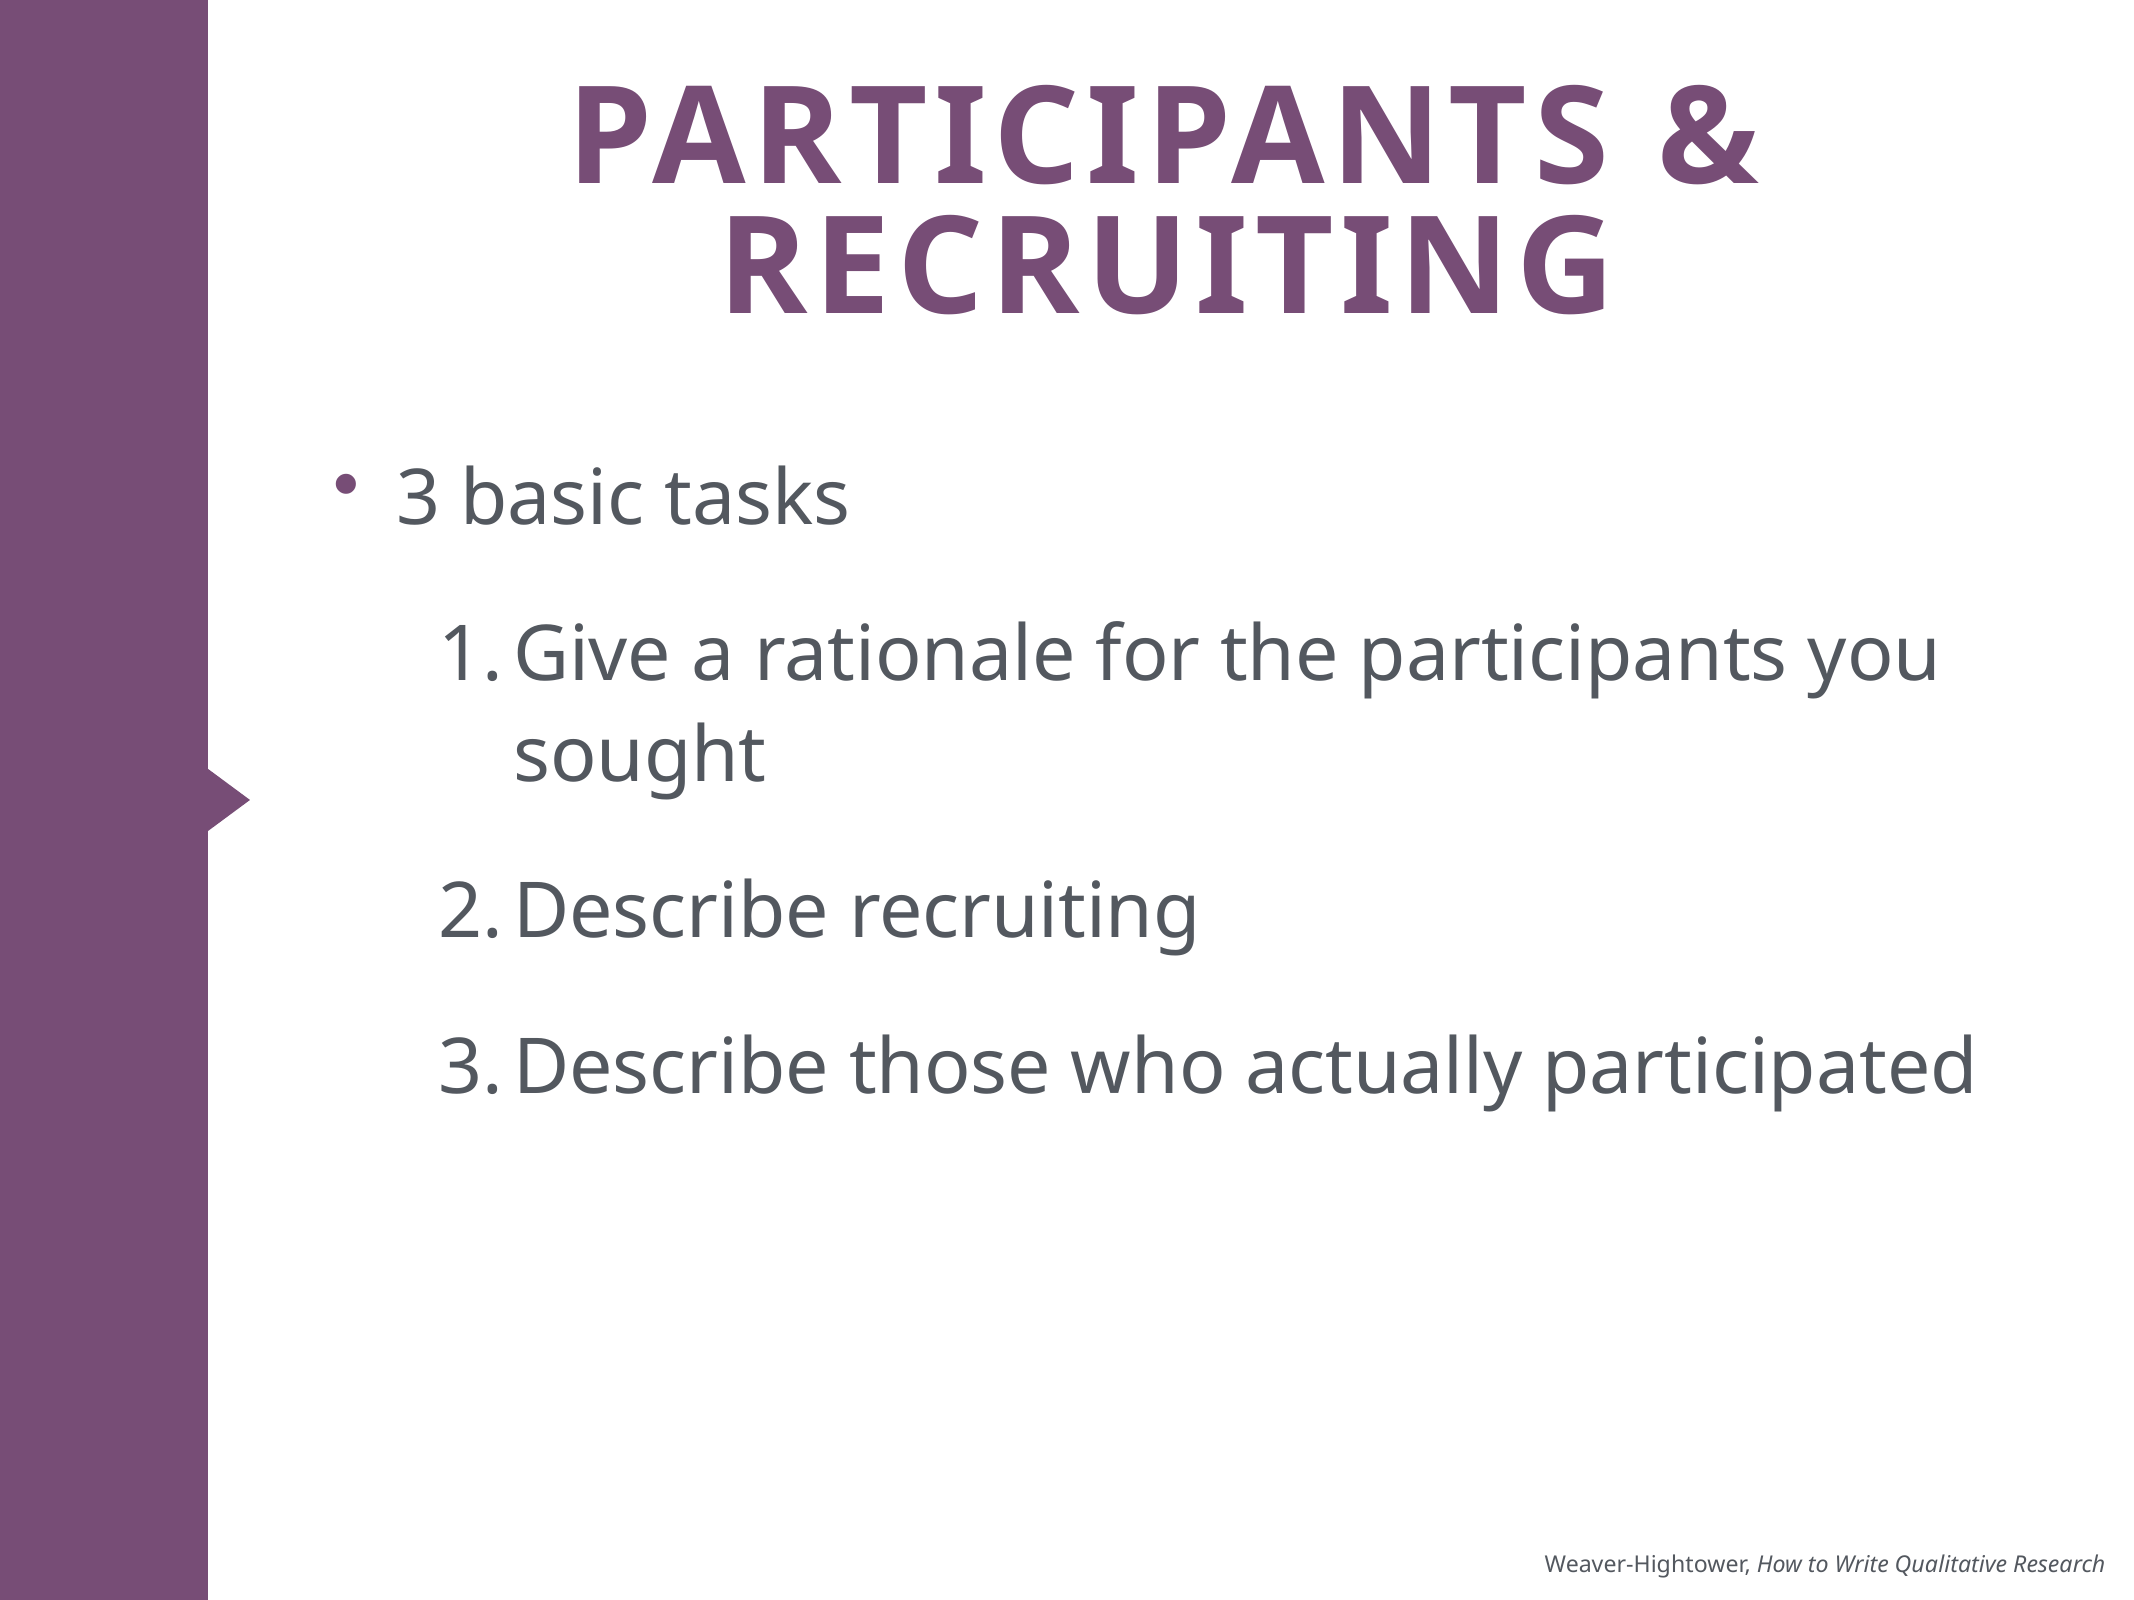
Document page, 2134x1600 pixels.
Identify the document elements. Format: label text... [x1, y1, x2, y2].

title Participants & Recruiting [333, 41, 2002, 378]
list 3 basic tasks Give a rationale for the participants you sought Describe recruiting Describe those who actually participated [333, 437, 2002, 1386]
